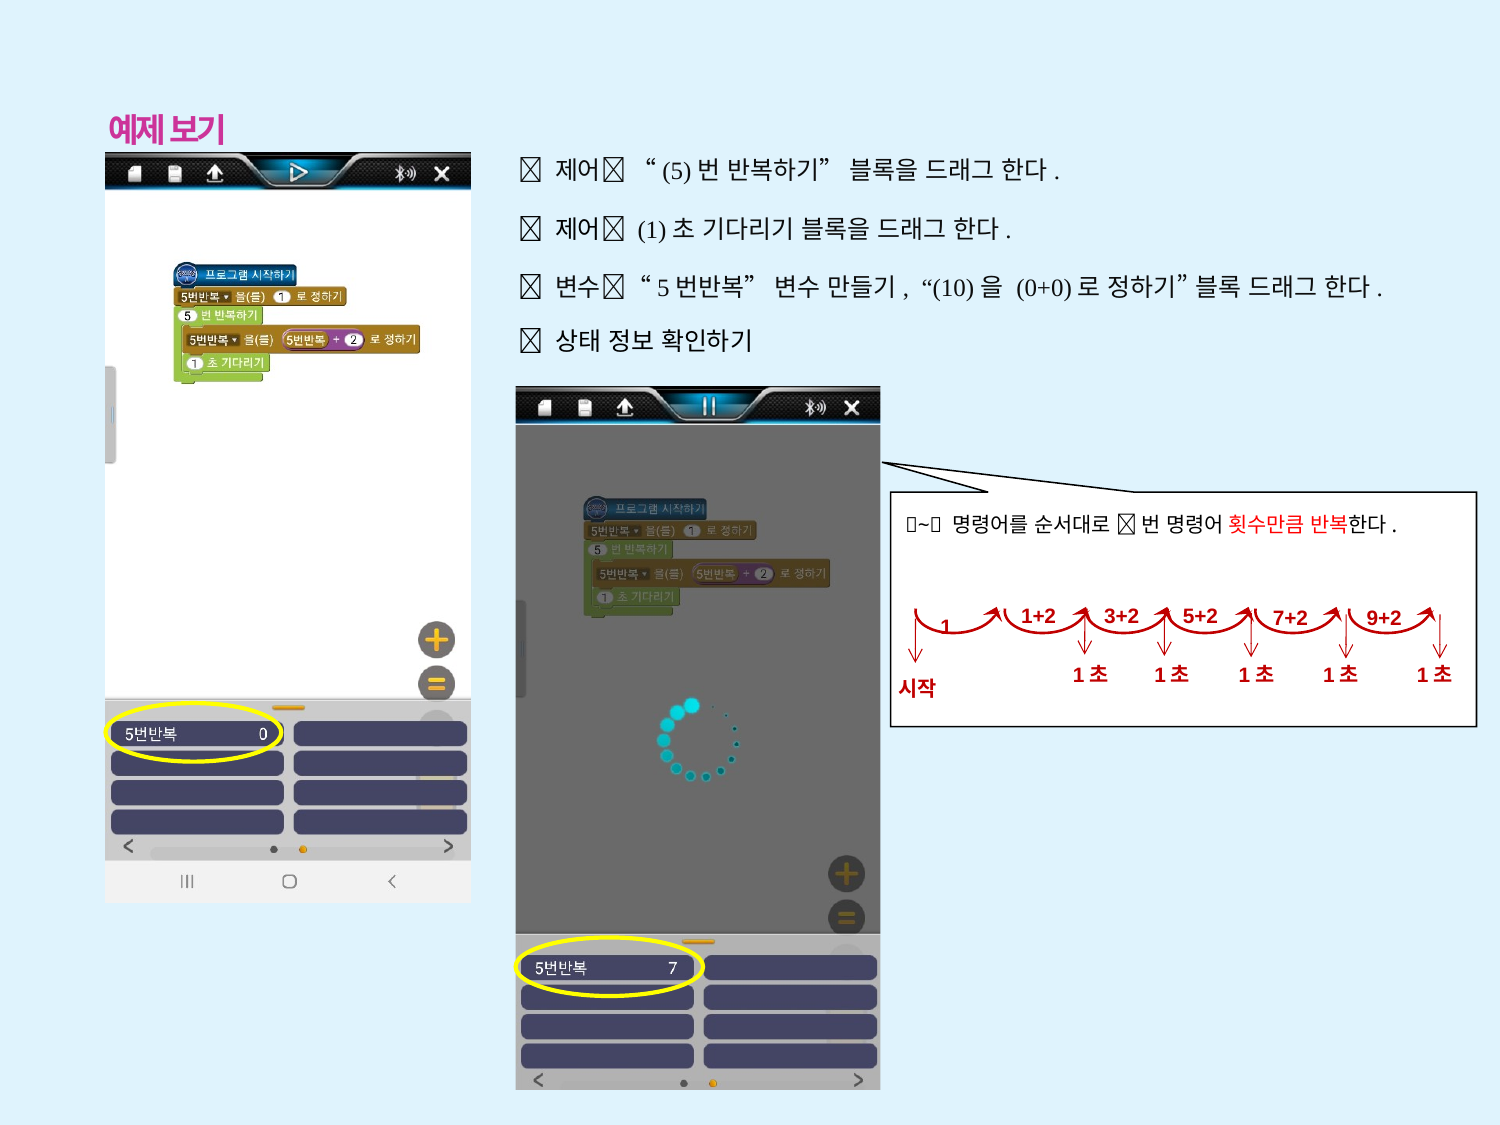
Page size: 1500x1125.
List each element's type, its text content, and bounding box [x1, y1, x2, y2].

text_box 1초 [1223, 654, 1294, 695]
text_box 1초 [1139, 654, 1210, 695]
text_box 5+2 [1168, 595, 1255, 635]
text_box 1초 [1308, 653, 1379, 694]
text_box [881, 461, 1478, 728]
text_box [914, 608, 925, 627]
text_box 1초 [1058, 654, 1128, 695]
text_box 3+2 [1089, 595, 1168, 635]
text_box 9+2 [1351, 597, 1441, 638]
text_box  변수“5번반복” 변수 만들기, “(10)을 (0+0)로 정하기” 블록 드래그 한다. [503, 264, 1418, 310]
text_box 1 [925, 606, 996, 647]
text_box  상태 정보 확인하기 [503, 317, 900, 363]
text_box  제어 (1)초 기다리기 블록을 드래그 한다. [503, 205, 1207, 251]
text_box [1254, 608, 1258, 621]
picture [515, 386, 881, 1090]
text_box [996, 606, 1003, 623]
text_box ~ 명령어를 순서대로  번 명령어 횟수만큼 반복한다. [890, 503, 1489, 544]
picture [105, 152, 471, 903]
text_box 1초 [1402, 653, 1472, 694]
text_box  제어 “(5)번 반복하기” 블록을 드래그 한다. [503, 147, 1278, 192]
text_box 1+2 [1006, 595, 1089, 635]
text_box 시작 [883, 667, 961, 708]
text_box 7+2 [1258, 597, 1347, 638]
text_box 예제 보기 [93, 81, 1313, 157]
